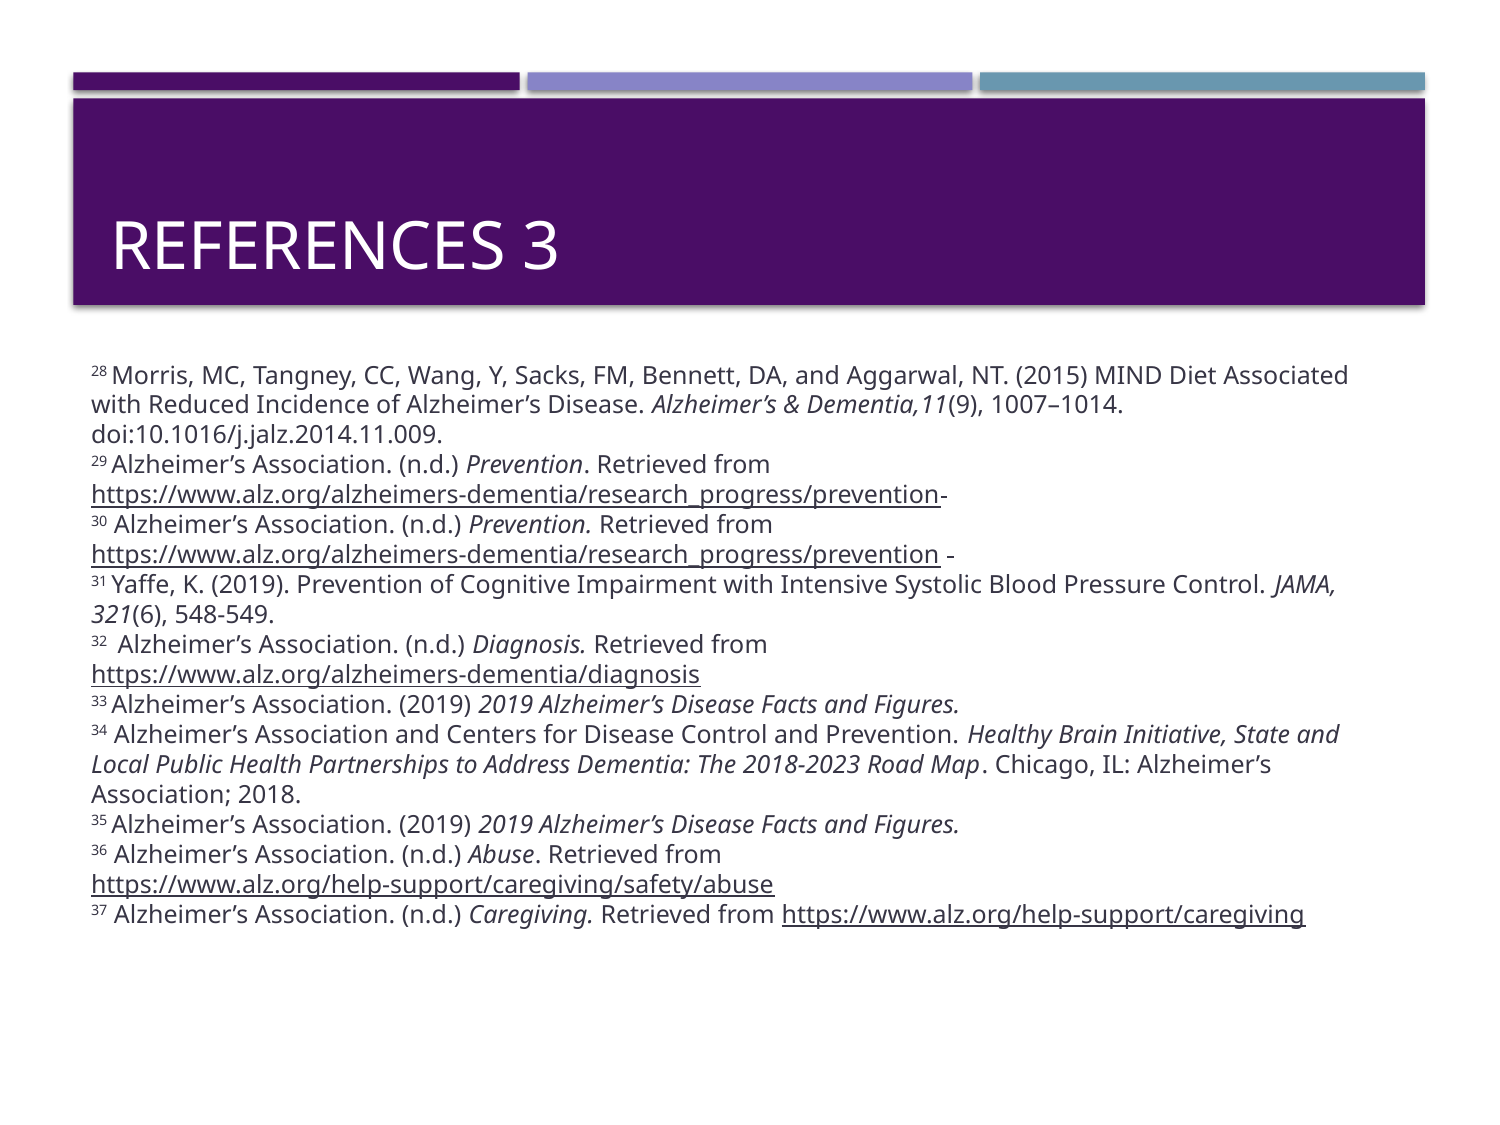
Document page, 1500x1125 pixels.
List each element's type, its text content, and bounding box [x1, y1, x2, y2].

list 28 Morris, MC, Tangney, CC, Wang, Y, Sacks, FM, Bennett, DA, and Aggarwal, NT. (2015) MIND Diet Associated with Reduced Incidence of Alzheimer’s Disease. Alzheimer’s & Dementia,11(9), 1007–1014. doi:10.1016/j.jalz.2014.11.009. 29 Alzheimer’s Association. (n.d.) Prevention. Retrieved from https://www.alz.org/alzheimers-dementia/research_progress/prevention 30 Alzheimer’s Association. (n.d.) Prevention. Retrieved from https://www.alz.org/alzheimers-dementia/research_progress/prevention 31 Yaffe, K. (2019). Prevention of Cognitive Impairment with Intensive Systolic Blood Pressure Control. JAMA, 321(6), 548-549. 32 Alzheimer’s Association. (n.d.) Diagnosis. Retrieved from https://www.alz.org/alzheimers-dementia/diagnosis 33 Alzheimer’s Association. (2019) 2019 Alzheimer’s Disease Facts and Figures. 34 Alzheimer’s Association and Centers for Disease Control and Prevention. Healthy Brain Initiative, State and Local Public Health Partnerships to Address Dementia: The 2018-2023 Road Map. Chicago, IL: Alzheimer’s Association; 2018. 35 Alzheimer’s Association. (2019) 2019 Alzheimer’s Disease Facts and Figures. 36 Alzheimer’s Association. (n.d.) Abuse. Retrieved from https://www.alz.org/help-support/caregiving/safety/abuse 37 Alzheimer’s Association. (n.d.) Caregiving. Retrieved from https://www.alz.org/help-support/caregiving [76, 351, 1387, 799]
title References 3 [95, 112, 1406, 291]
